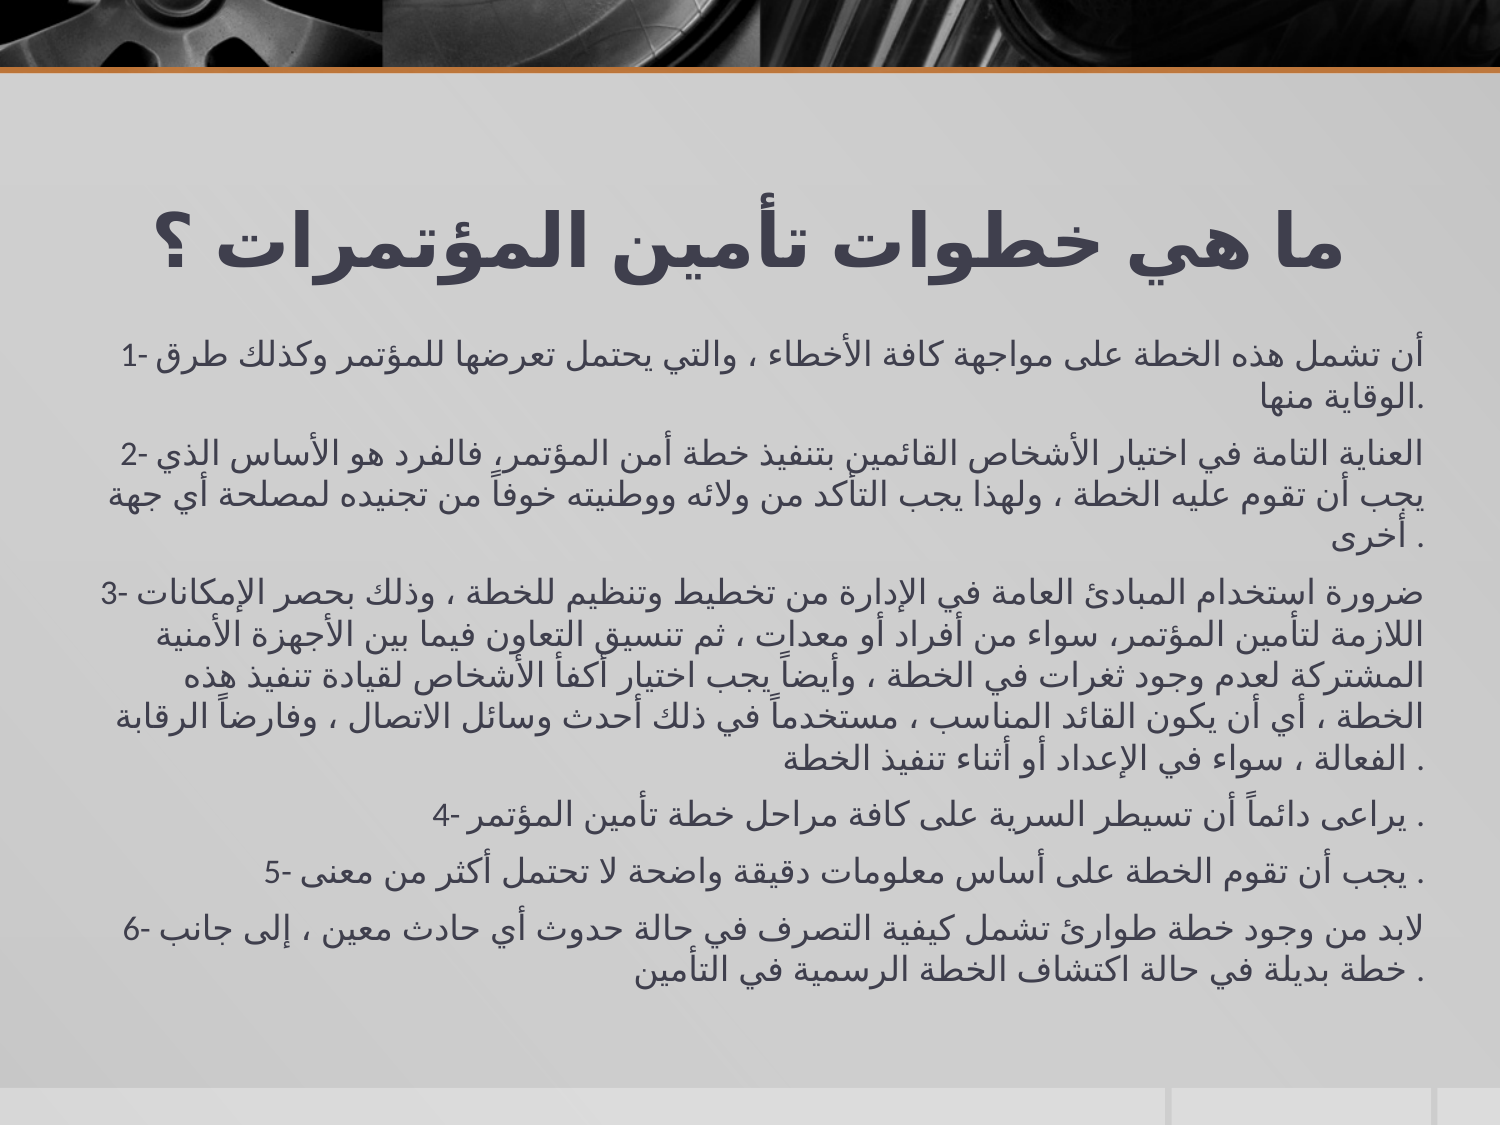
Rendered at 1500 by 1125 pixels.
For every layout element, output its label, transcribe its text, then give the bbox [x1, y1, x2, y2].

title ما هي خطوات تأمين المؤتمرات ؟ [75, 162, 1425, 313]
picture [0, 0, 1500, 67]
list 1- أن تشمل هذه الخطة على مواجهة كافة الأخطاء ، والتي يحتمل تعرضها للمؤتمر وكذلك طرق الوقاية منها. 2- العناية التامة في اختيار الأشخاص القائمين بتنفيذ خطة أمن المؤتمر، فالفرد هو الأساس الذي يجب أن تقوم عليه الخطة ، ولهذا يجب التأكد من ولائه ووطنيته خوفاً من تجنيده لمصلحة أي جهة أخرى . 3- ضرورة استخدام المبادئ العامة في الإدارة من تخطيط وتنظيم للخطة ، وذلك بحصر الإمكانات اللازمة لتأمين المؤتمر، سواء من أفراد أو معدات ، ثم تنسيق التعاون فيما بين الأجهزة الأمنية المشتركة لعدم وجود ثغرات في الخطة ، وأيضاً يجب اختيار أكفأ الأشخاص لقيادة تنفيذ هذه الخطة ، أي أن يكون القائد المناسب ، مستخدماً في ذلك أحدث وسائل الاتصال ، وفارضاً الرقابة الفعالة ، سواء في الإعداد أو أثناء تنفيذ الخطة . 4- يراعى دائماً أن تسيطر السرية على كافة مراحل خطة تأمين المؤتمر . 5- يجب أن تقوم الخطة على أساس معلومات دقيقة واضحة لا تحتمل أكثر من معنى . 6- لابد من وجود خطة طوارئ تشمل كيفية التصرف في حالة حدوث أي حادث معين ، إلى جانب خطة بديلة في حالة اكتشاف الخطة الرسمية في التأمين . [75, 324, 1425, 1005]
